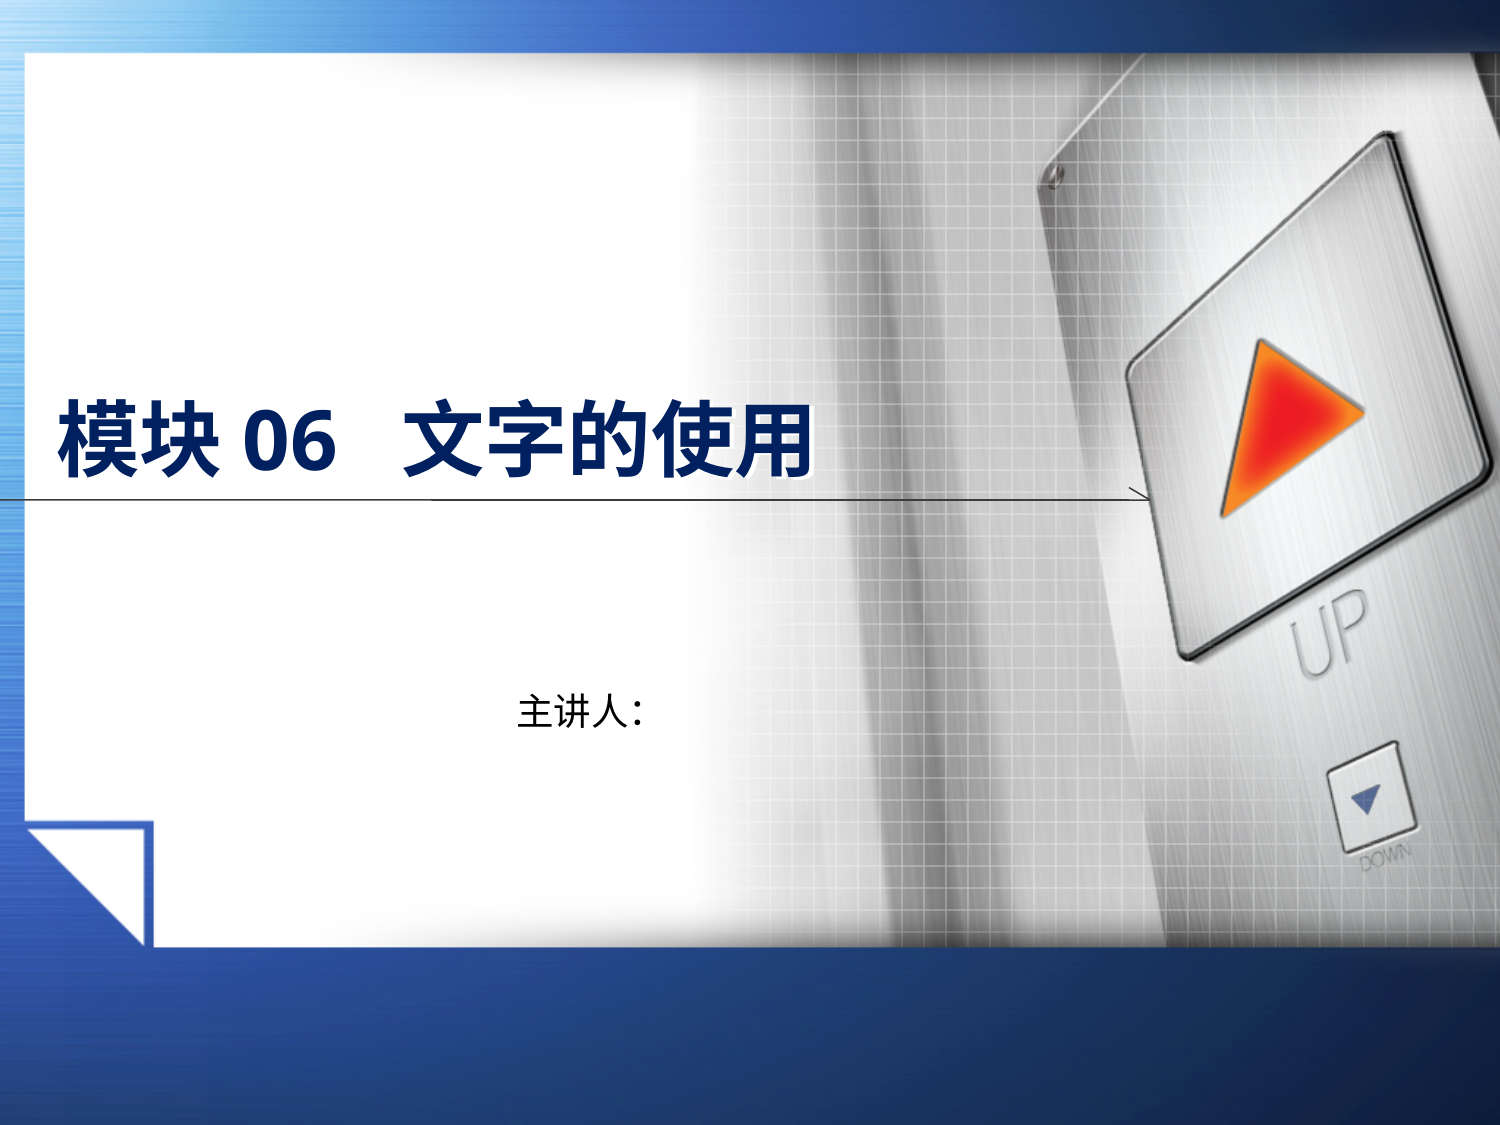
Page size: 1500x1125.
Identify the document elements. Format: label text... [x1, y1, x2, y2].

picture [0, 0, 1500, 1125]
text_box 主讲人： [501, 680, 1069, 741]
title 模块06 文字的使用 [41, 349, 1279, 525]
